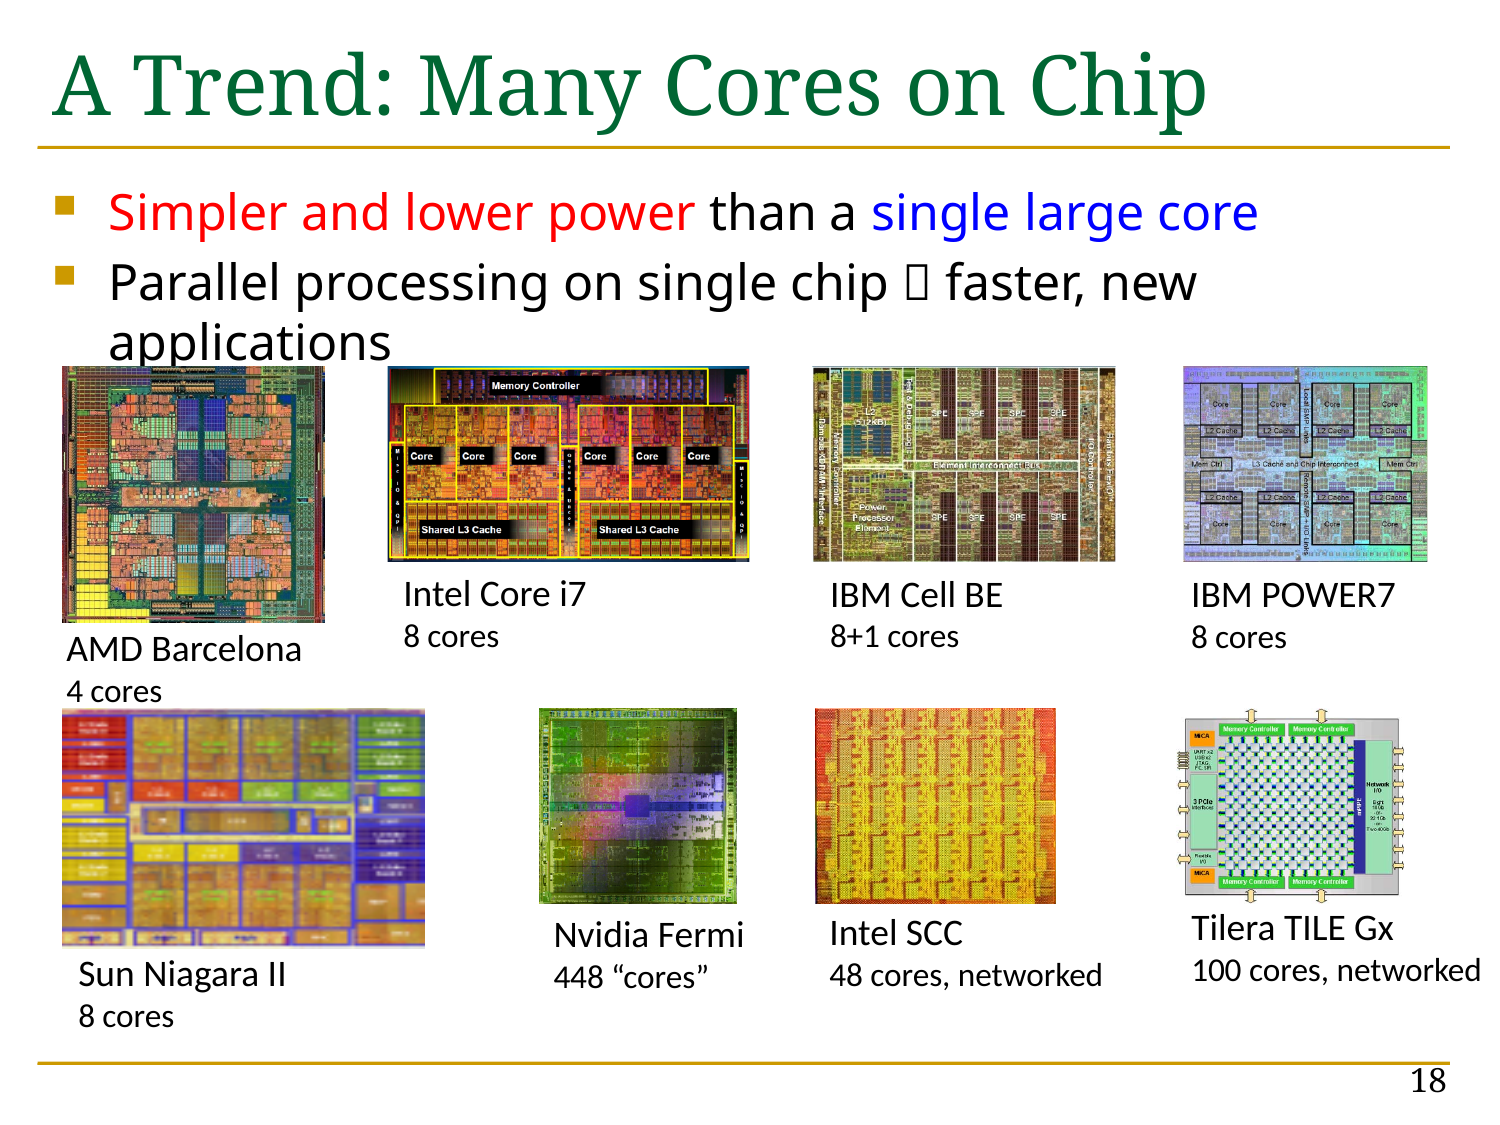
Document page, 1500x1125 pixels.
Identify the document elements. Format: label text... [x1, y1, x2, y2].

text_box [1174, 708, 1500, 997]
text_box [812, 707, 1122, 1002]
list Simpler and lower power than a single large core Parallel processing on single chip  faster, new applications [37, 172, 1500, 1025]
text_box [537, 708, 762, 1004]
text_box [1174, 366, 1428, 664]
picture [62, 707, 426, 949]
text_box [387, 366, 750, 664]
slide_number 18 [1111, 1036, 1462, 1112]
title A Trend: Many Cores on Chip [37, 24, 1450, 172]
text_box Sun Niagara II 8 cores [63, 956, 303, 1042]
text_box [812, 366, 1116, 664]
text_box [49, 366, 326, 718]
